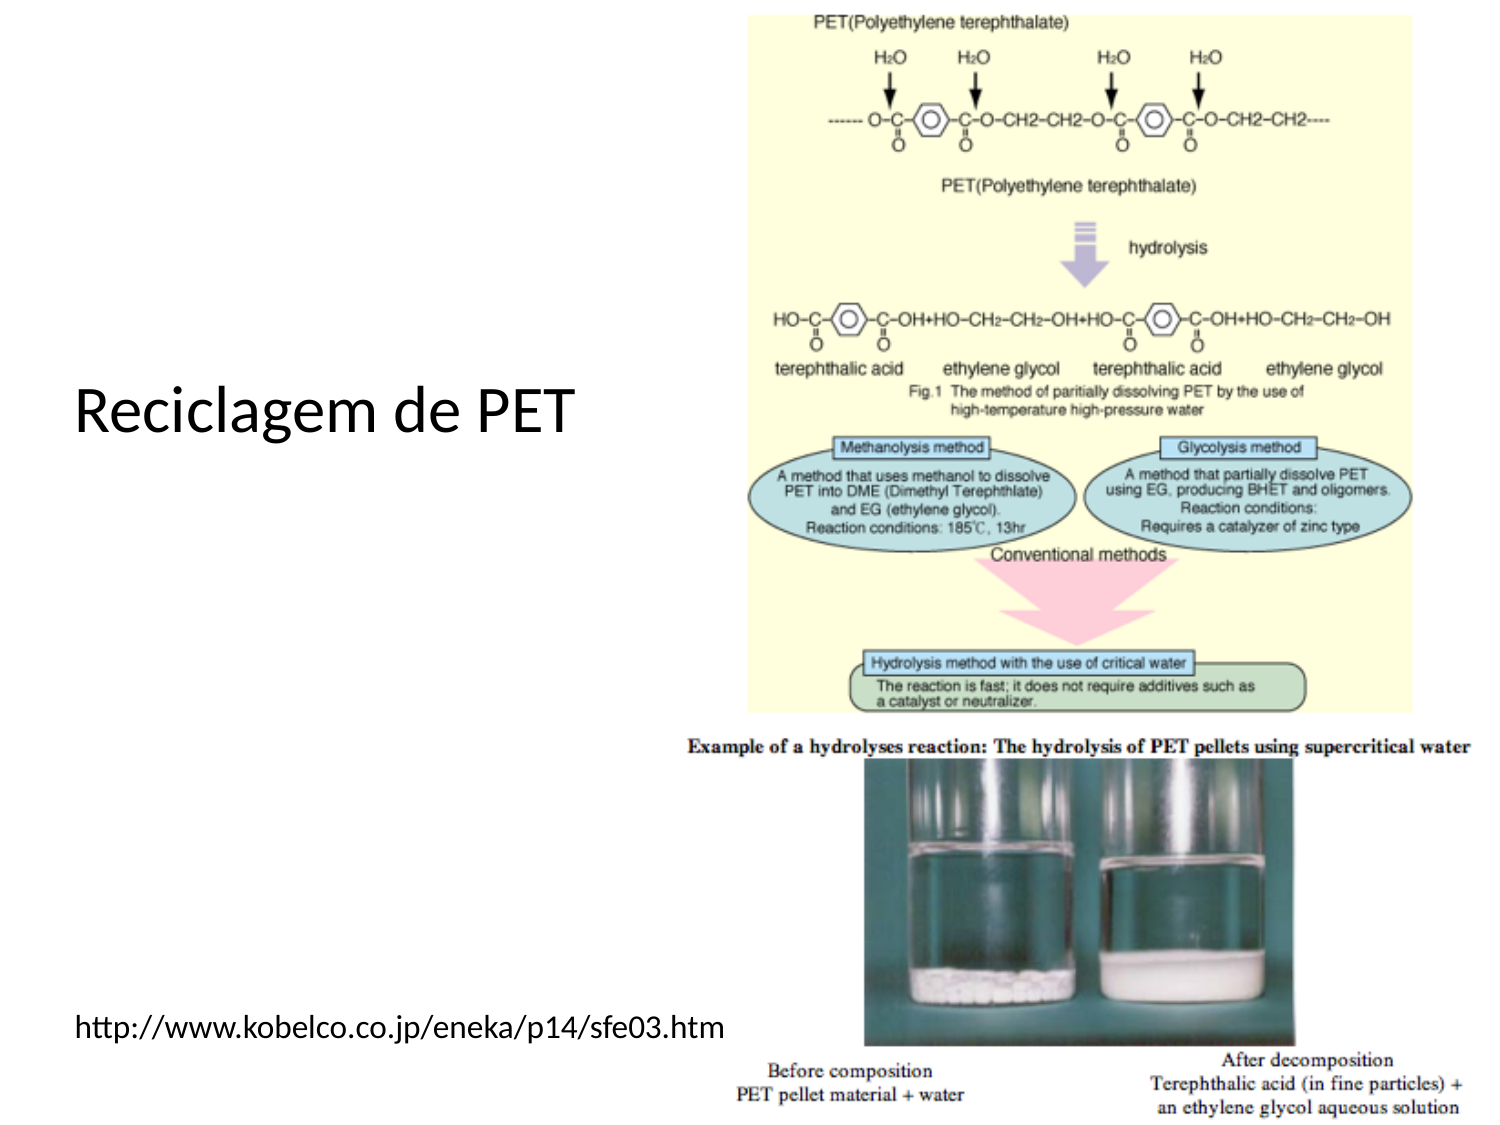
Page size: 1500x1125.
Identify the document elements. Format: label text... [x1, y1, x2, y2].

text_box Reciclagem de PET http://www.kobelco.co.jp/eneka/p14/sfe03.htm [59, 358, 629, 1053]
picture [634, 0, 1500, 1125]
